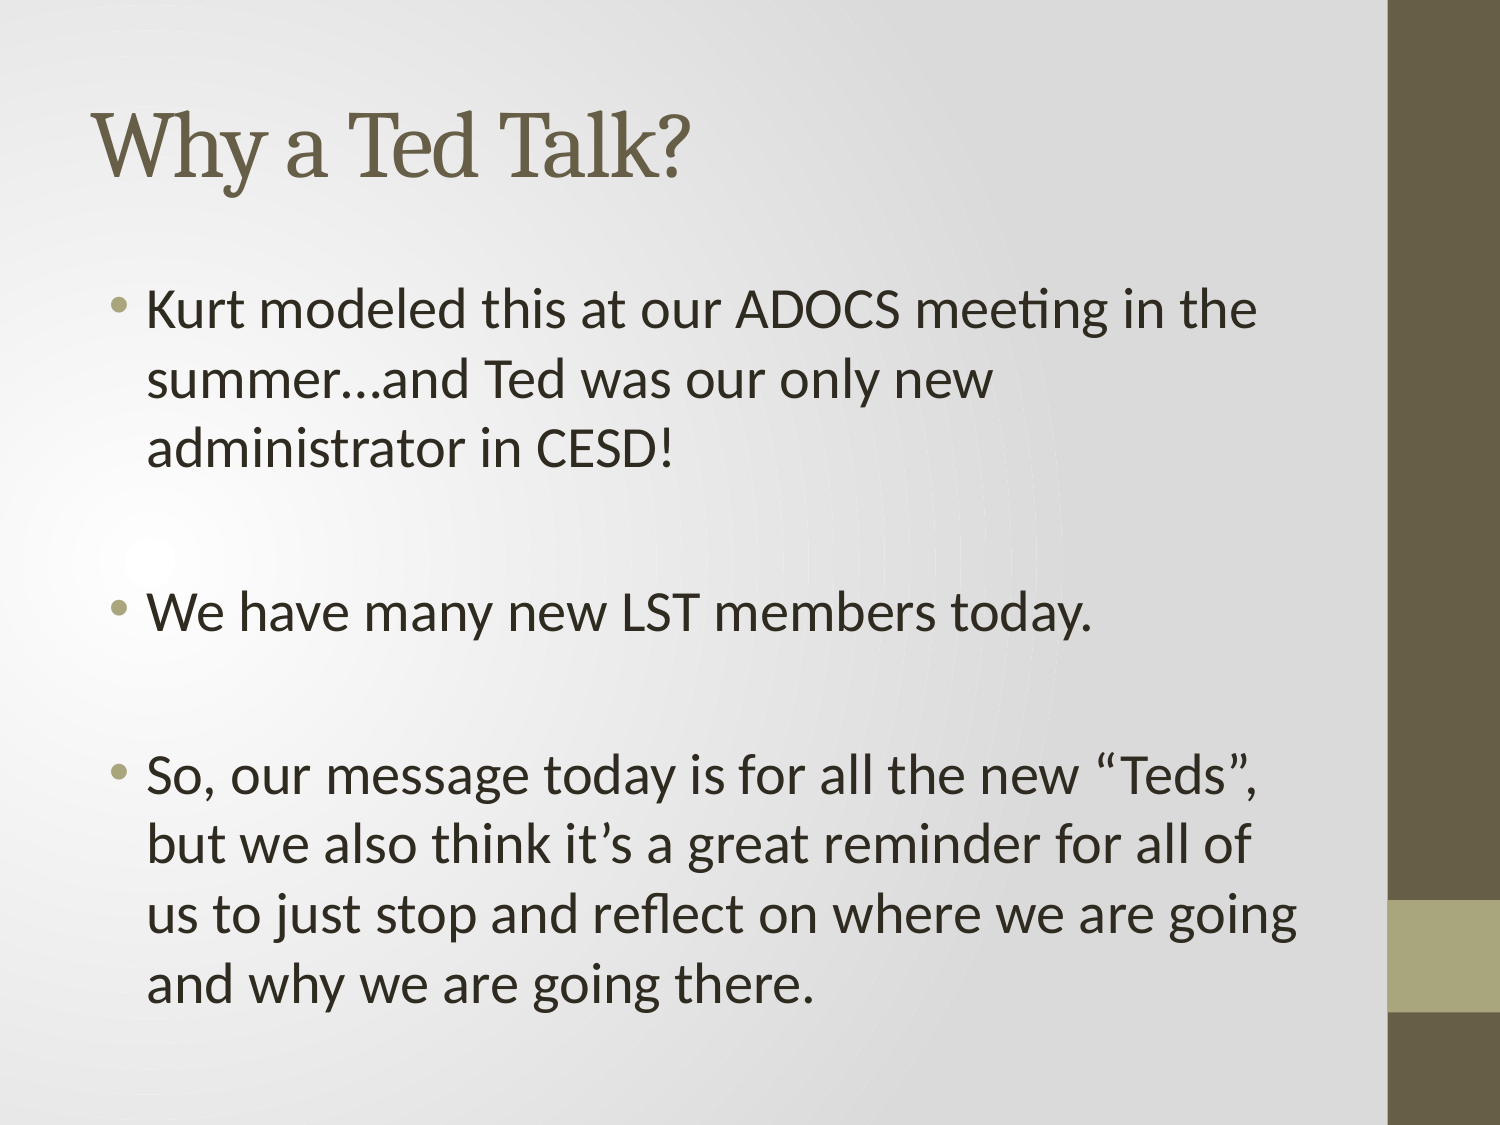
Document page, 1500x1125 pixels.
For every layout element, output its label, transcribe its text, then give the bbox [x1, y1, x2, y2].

title Why a Ted Talk? [75, 45, 1325, 233]
list Kurt modeled this at our ADOCS meeting in the summer…and Ted was our only new administrator in CESD! We have many new LST members today. So, our message today is for all the new “Teds”, but we also think it’s a great reminder for all of us to just stop and reflect on where we are going and why we are going there. [75, 262, 1325, 1050]
